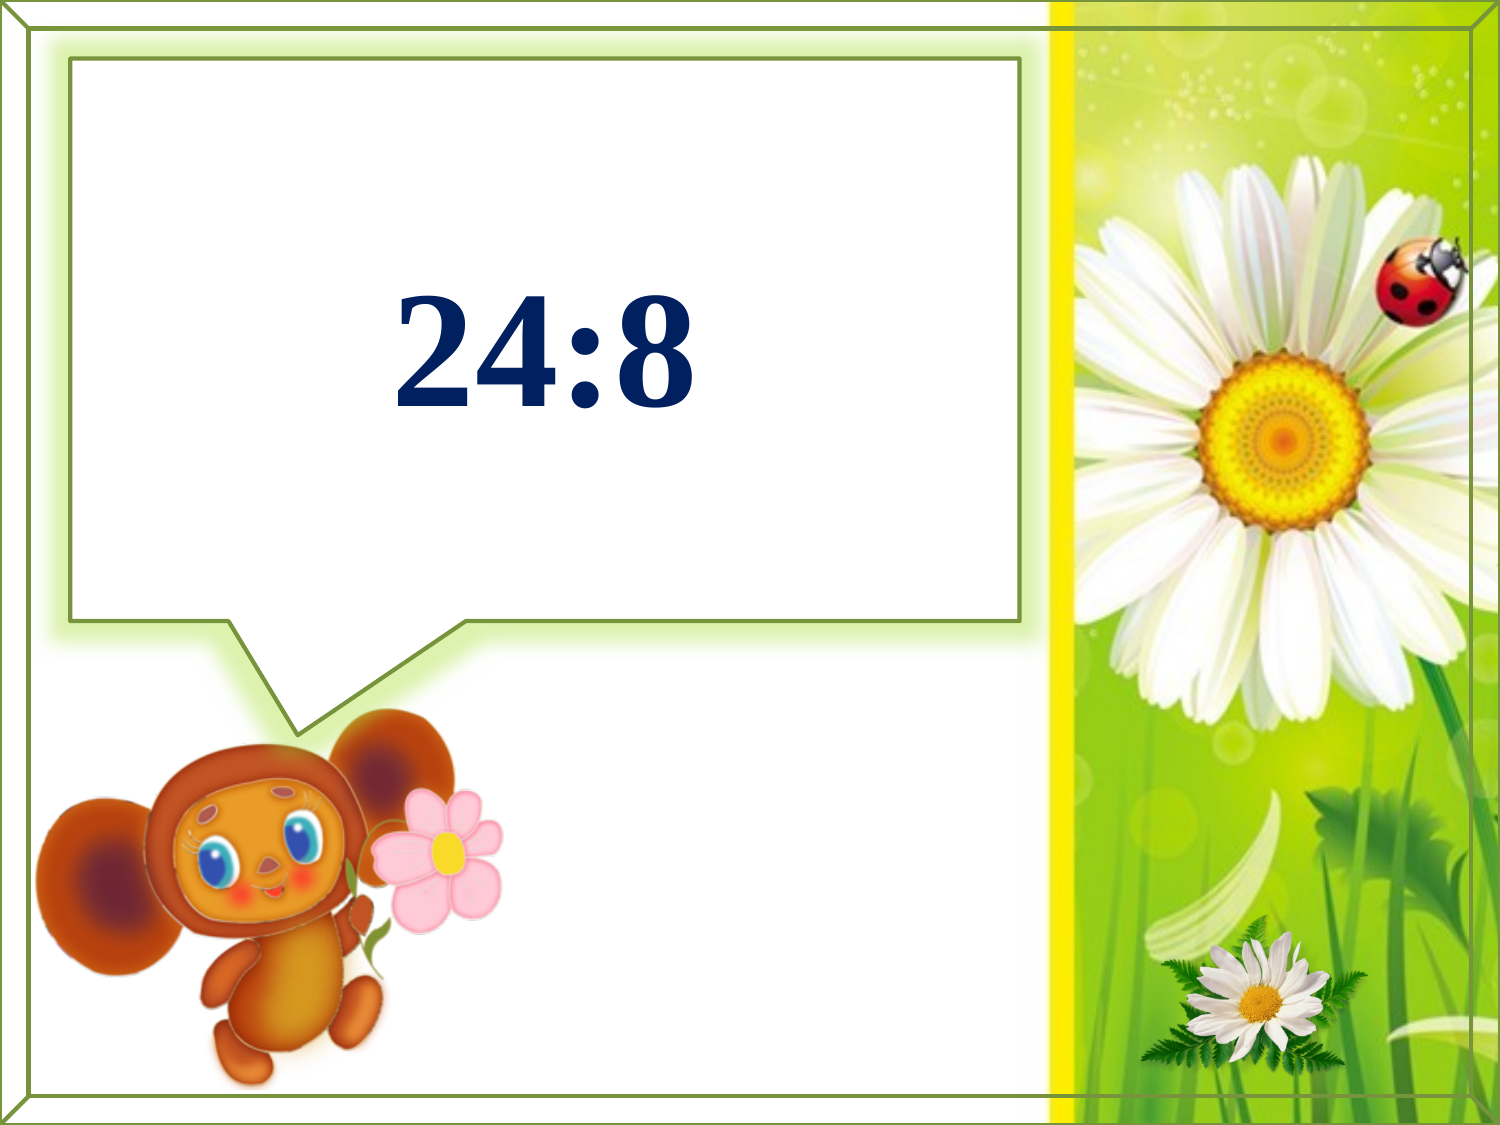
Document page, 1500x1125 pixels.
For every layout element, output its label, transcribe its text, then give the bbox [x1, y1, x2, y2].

text_box 24:8 [68, 56, 1022, 706]
picture [1473, 6, 1498, 1119]
picture [6, 1098, 1494, 1123]
picture [2, 6, 26, 1118]
picture [6, 2, 1493, 26]
picture [31, 31, 1469, 1094]
